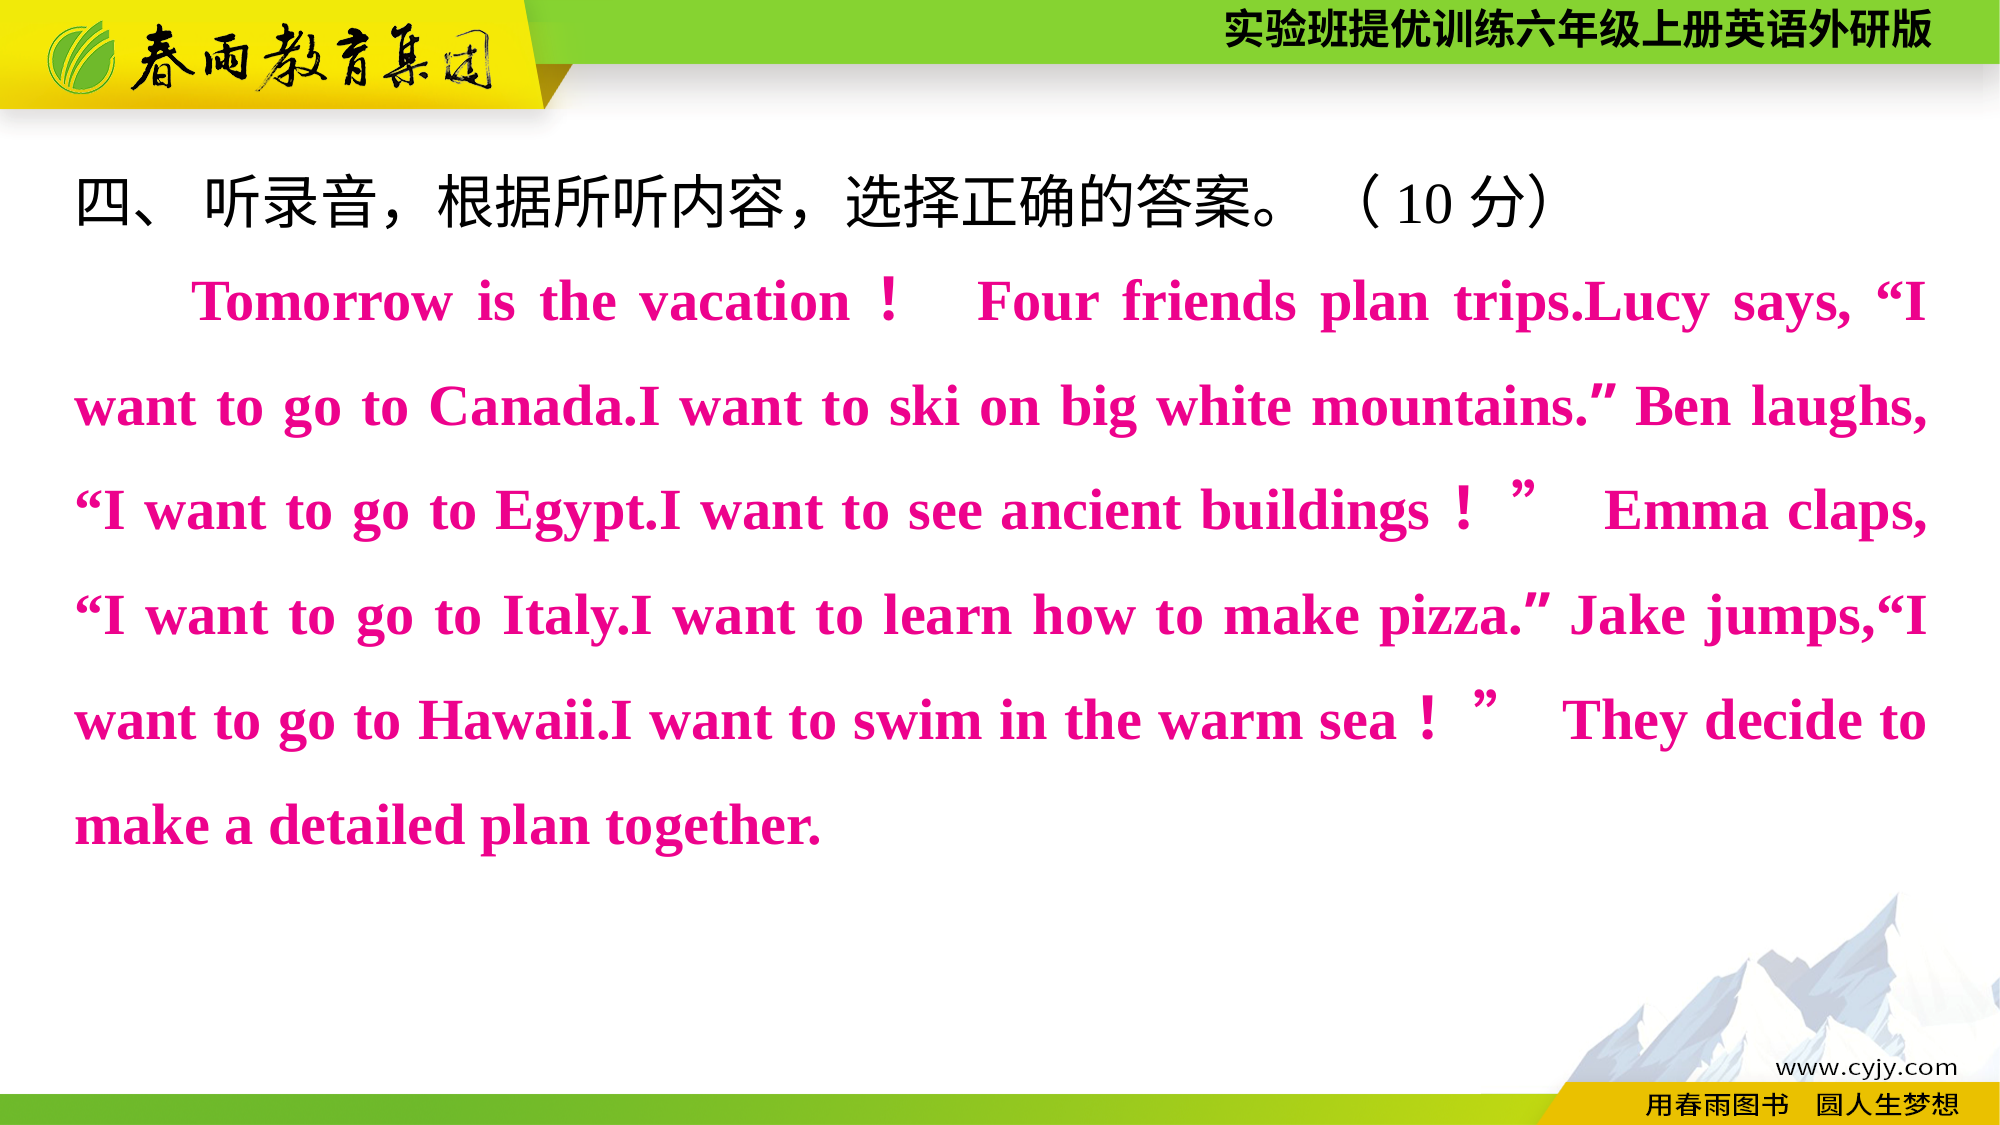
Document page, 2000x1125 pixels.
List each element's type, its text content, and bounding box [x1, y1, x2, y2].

text_box Tomorrow is the vacation！ Four friends plan trips.Lucy says, “I want to go to Canada.I want to ski on big white mountains.” Ben laughs, “I want to go to Egypt.I want to see ancient buildings！” Emma claps, “I want to go to Italy.I want to learn how to make pizza.” Jake jumps,“I want to go to Hawaii.I want to swim in the warm sea！” They decide to make a detailed plan together. [59, 219, 1944, 864]
picture [0, 0, 2000, 1125]
list 四、 听录音，根据所听内容，选择正确的答案。 （10分） [59, 122, 1944, 219]
